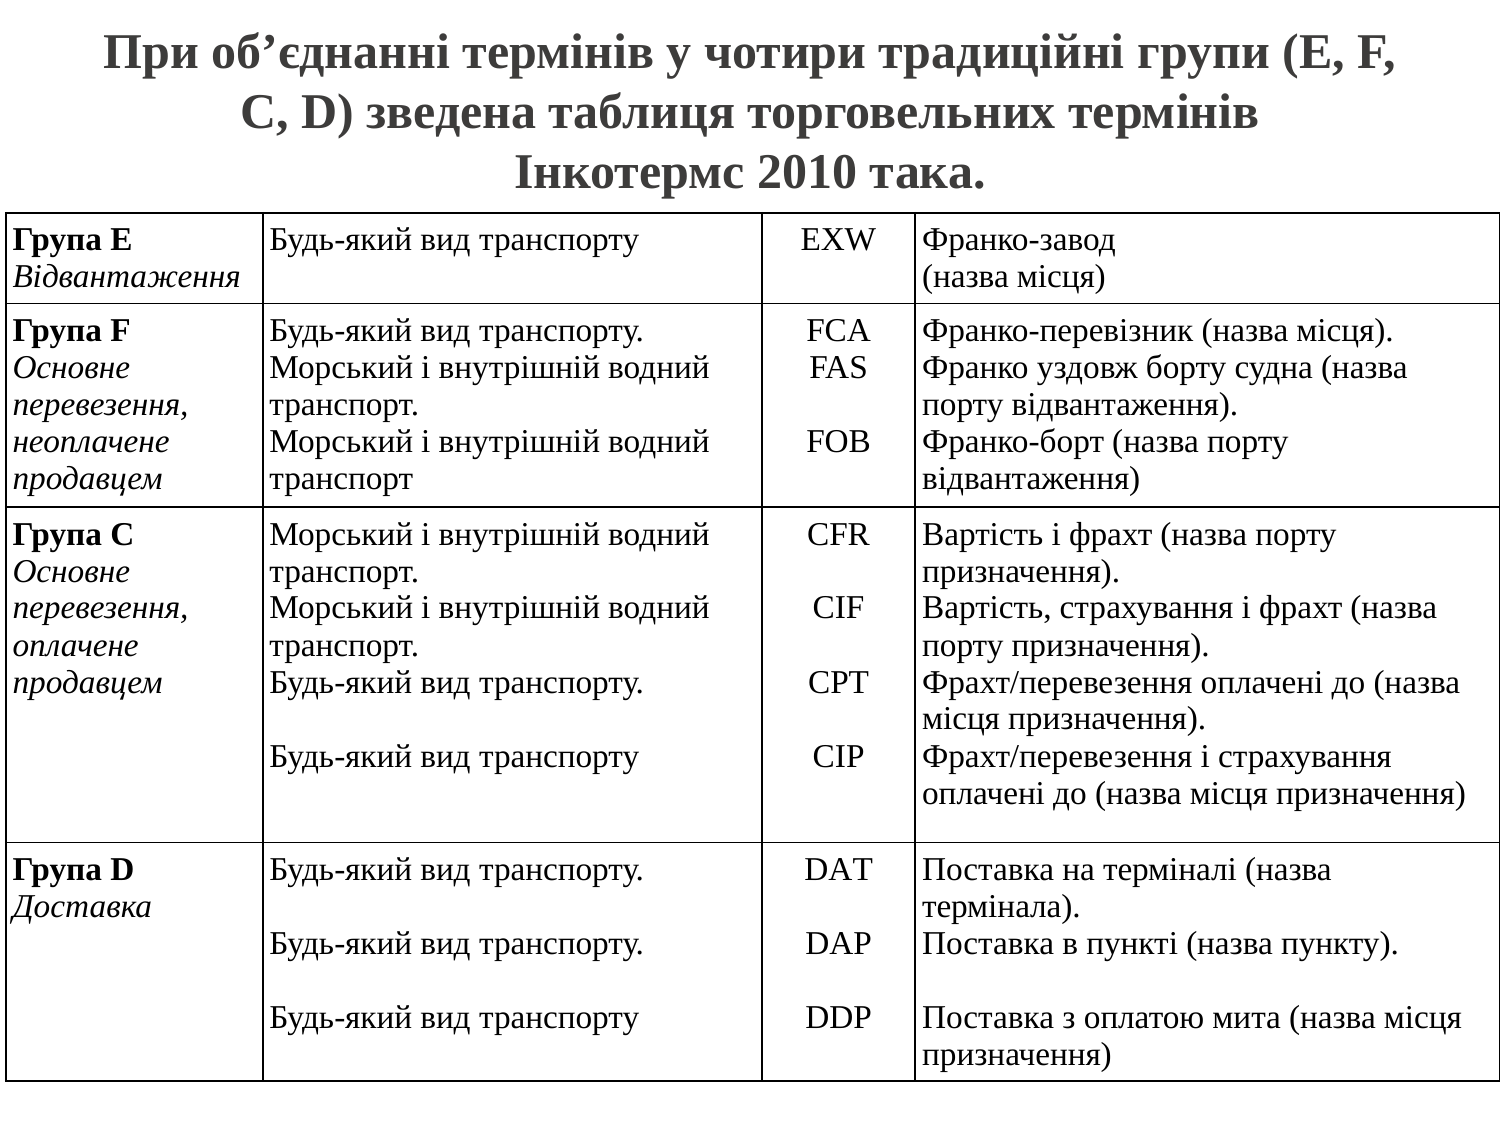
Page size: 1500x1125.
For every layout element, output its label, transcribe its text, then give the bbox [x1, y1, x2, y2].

table_cell DAТ DАР DDP [763, 843, 914, 1080]
table_cell Вартість і фрахт (назва порту призначення). Вартість, страхування і фрахт (назва порту призначення). Фрахт/перевезення оплачені до (назва місця призначення). Фрахт/перевезення і страхування оплачені до (назва місця призначення) [916, 508, 1499, 842]
table_header Група Е Відвантаження [7, 214, 262, 303]
table_cell CFR CIF CPT СIР [763, 508, 914, 842]
table_cell Група F Основне перевезення, неоплачене продавцем [7, 304, 262, 506]
table_cell Морський і внутрішній водний транспорт. Морський і внутрішній водний транспорт. Будь-який вид транспорту. Будь-який вид транспорту [264, 508, 761, 842]
table_cell Франко-перевізник (назва місця). Франко уздовж борту судна (назва порту відвантаження). Франко-борт (назва порту відвантаження) [916, 304, 1499, 506]
title При об’єднанні термінів у чотири традиційні групи (Е, F, С, D) зведена таблиця торговельних термінів Інкотермс 2010 така. [75, 45, 1425, 212]
table_cell Поставка на терміналі (назва термінала). Поставка в пункті (назва пункту). Поставка з оплатою мита (назва місця призначення) [916, 843, 1499, 1080]
table_cell FCA FAS FOB [763, 304, 914, 506]
table_cell Будь-який вид транспорту. Будь-який вид транспорту. Будь-який вид транспорту [264, 843, 761, 1080]
table_header EXW [763, 214, 914, 303]
table_header Будь-який вид транспорту [264, 214, 761, 303]
table_cell Будь-який вид транспорту. Морський і внутрішній водний транспорт. Морський і внутрішній водний транспорт [264, 304, 761, 506]
table_cell Група С Основне перевезення, оплачене продавцем [7, 508, 262, 842]
table_cell Група D Доставка [7, 843, 262, 1080]
table_header Франко-завод (назва місця) [916, 214, 1499, 303]
